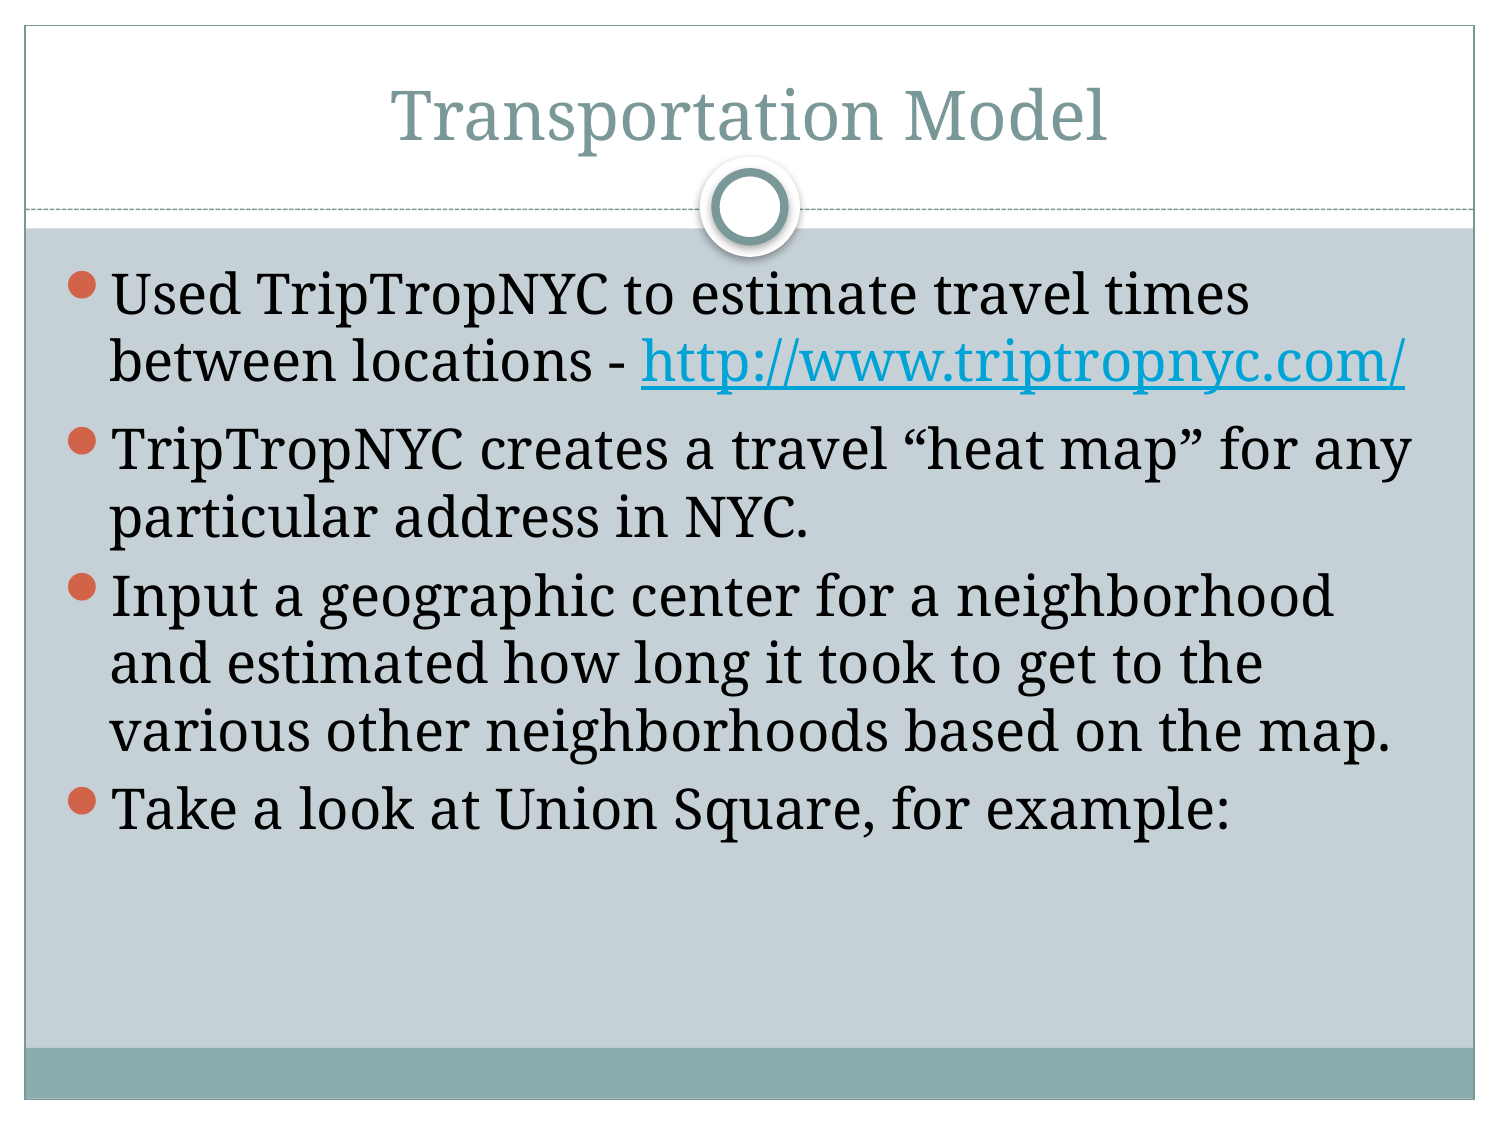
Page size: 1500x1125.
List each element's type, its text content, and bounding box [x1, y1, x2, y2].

list Used TripTropNYC to estimate travel times between locations - http://www.triptropnyc.com/ TripTropNYC creates a travel “heat map” for any particular address in NYC. Input a geographic center for a neighborhood and estimated how long it took to get to the various other neighborhoods based on the map. Take a look at Union Square, for example: [49, 250, 1445, 1001]
title Transportation Model [49, 37, 1450, 162]
